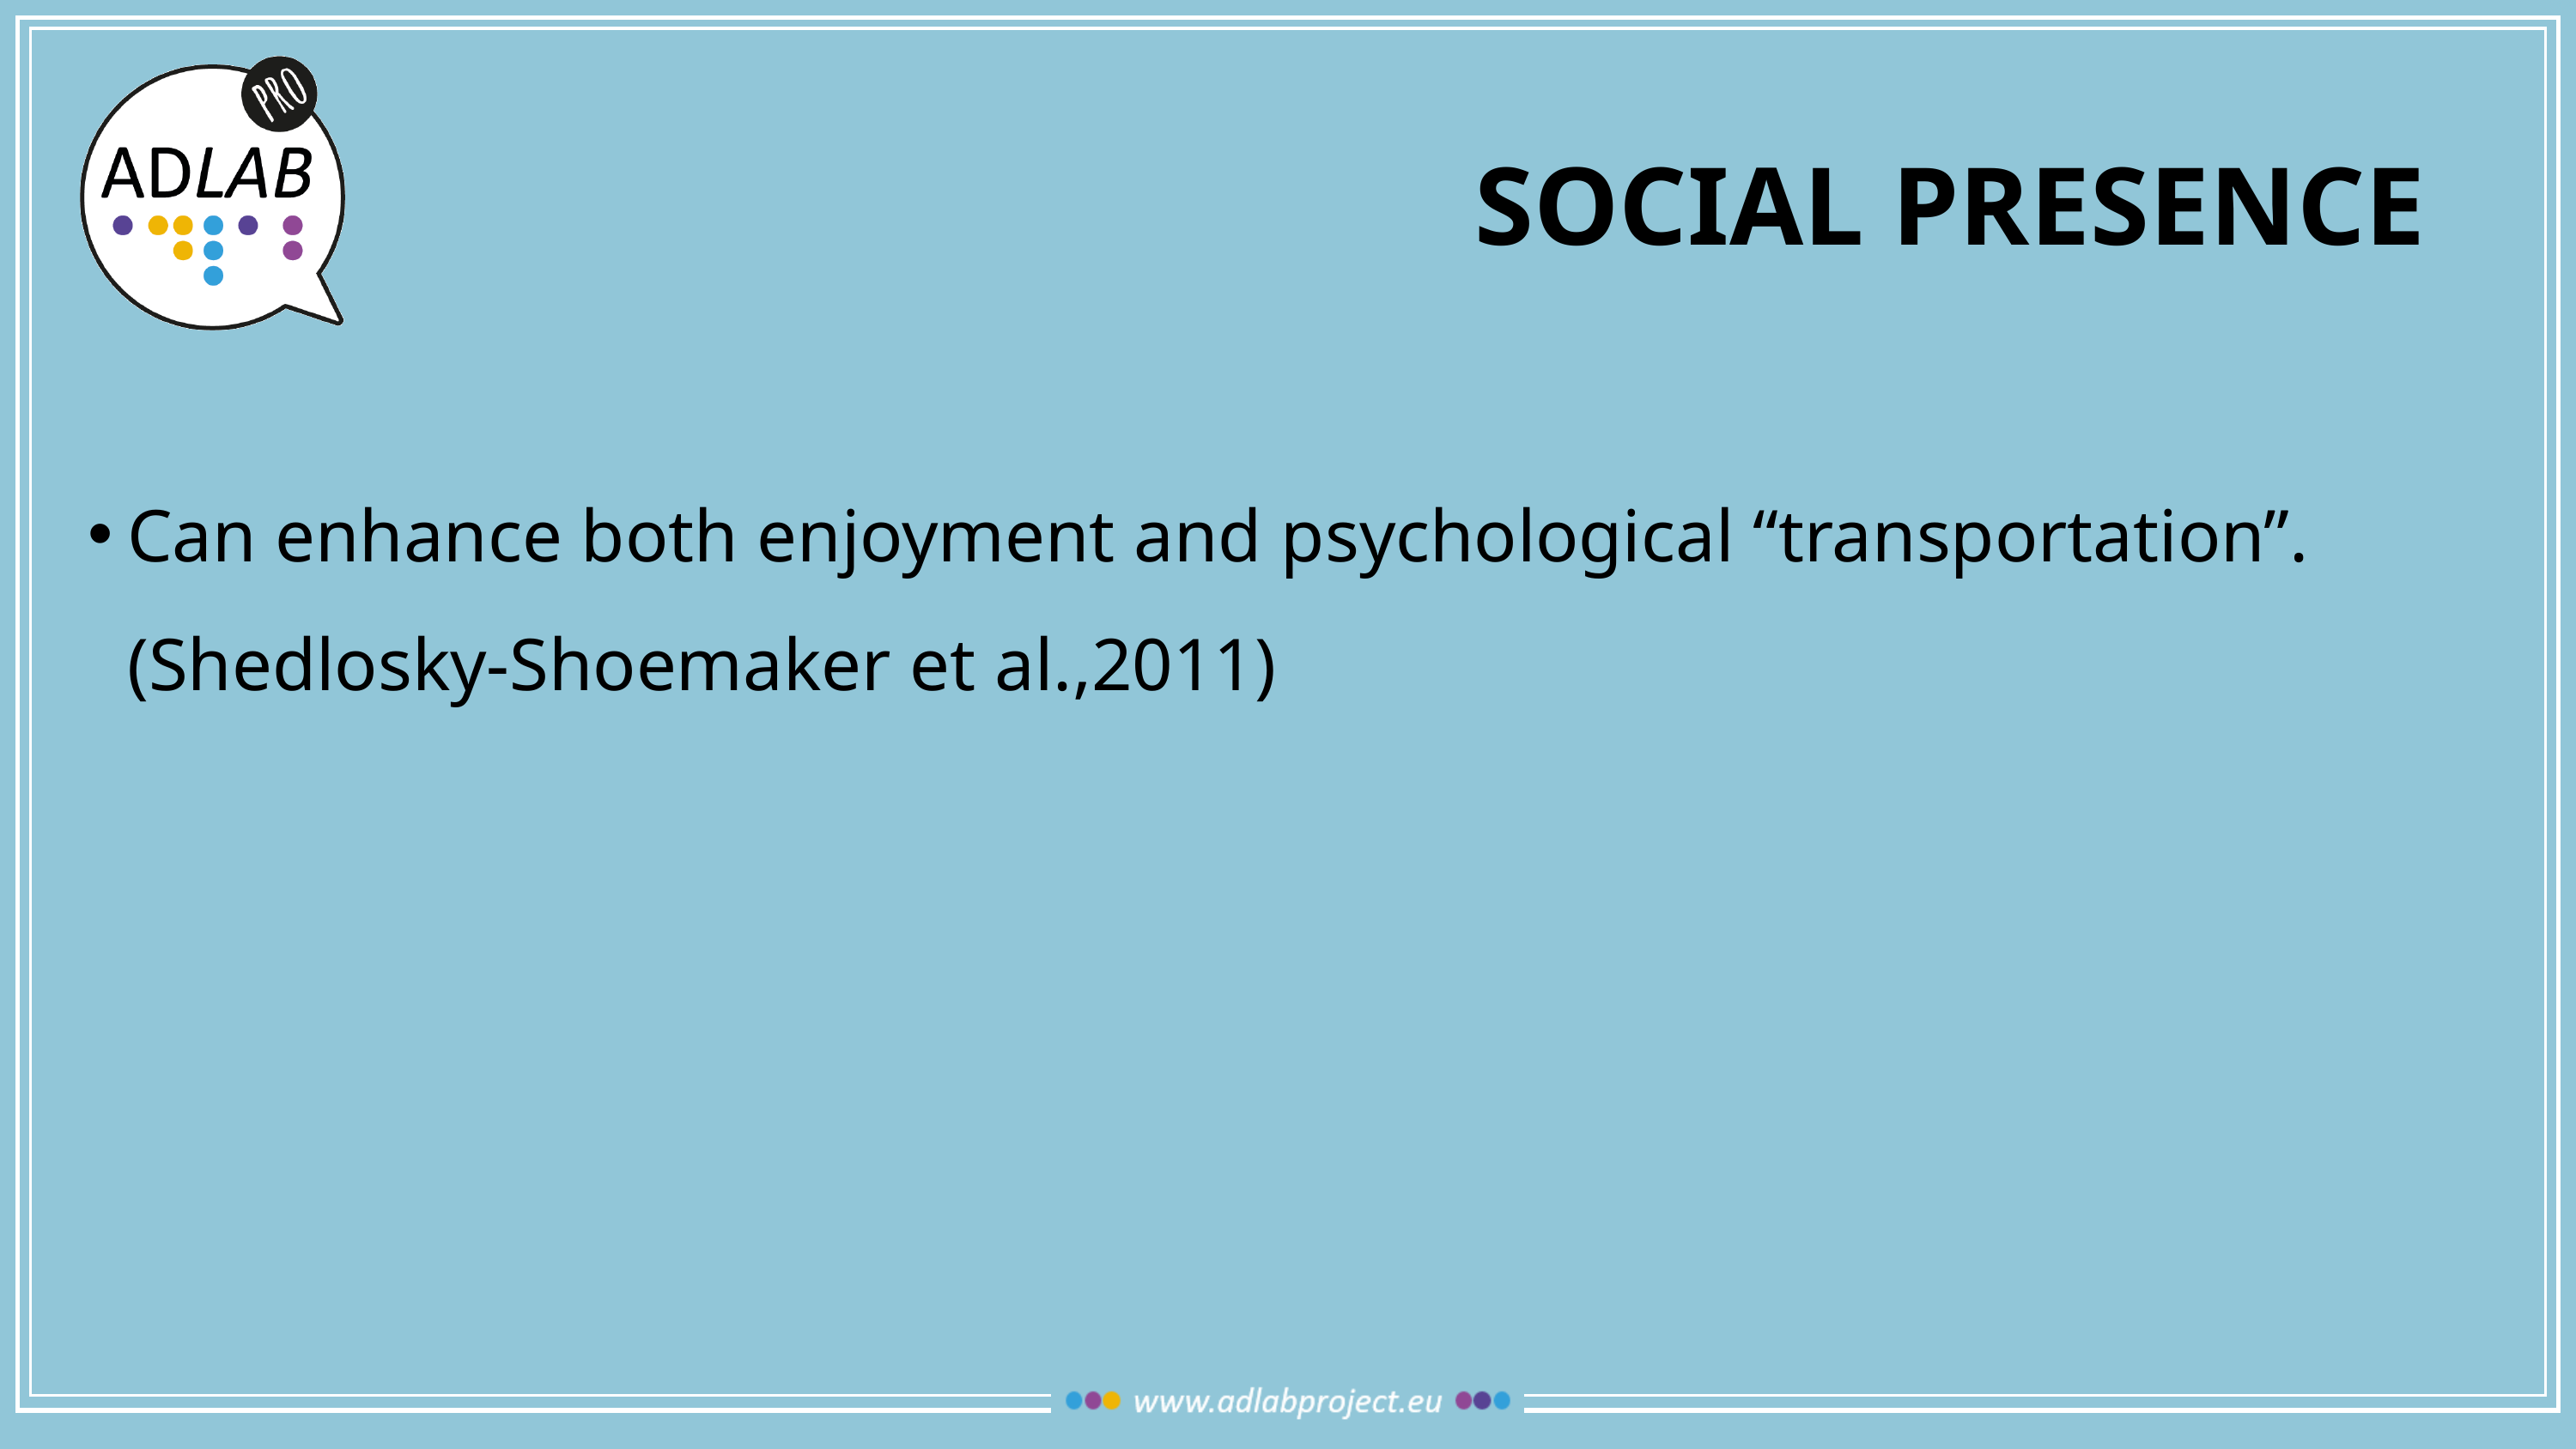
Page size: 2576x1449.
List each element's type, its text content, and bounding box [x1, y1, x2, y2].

picture [1051, 1378, 1524, 1429]
list Can enhance both enjoyment and psychological “transportation”. (Shedlosky-Shoemaker et al.,2011) [75, 440, 2501, 1122]
title social presence [384, 70, 2467, 351]
picture [72, 49, 353, 330]
